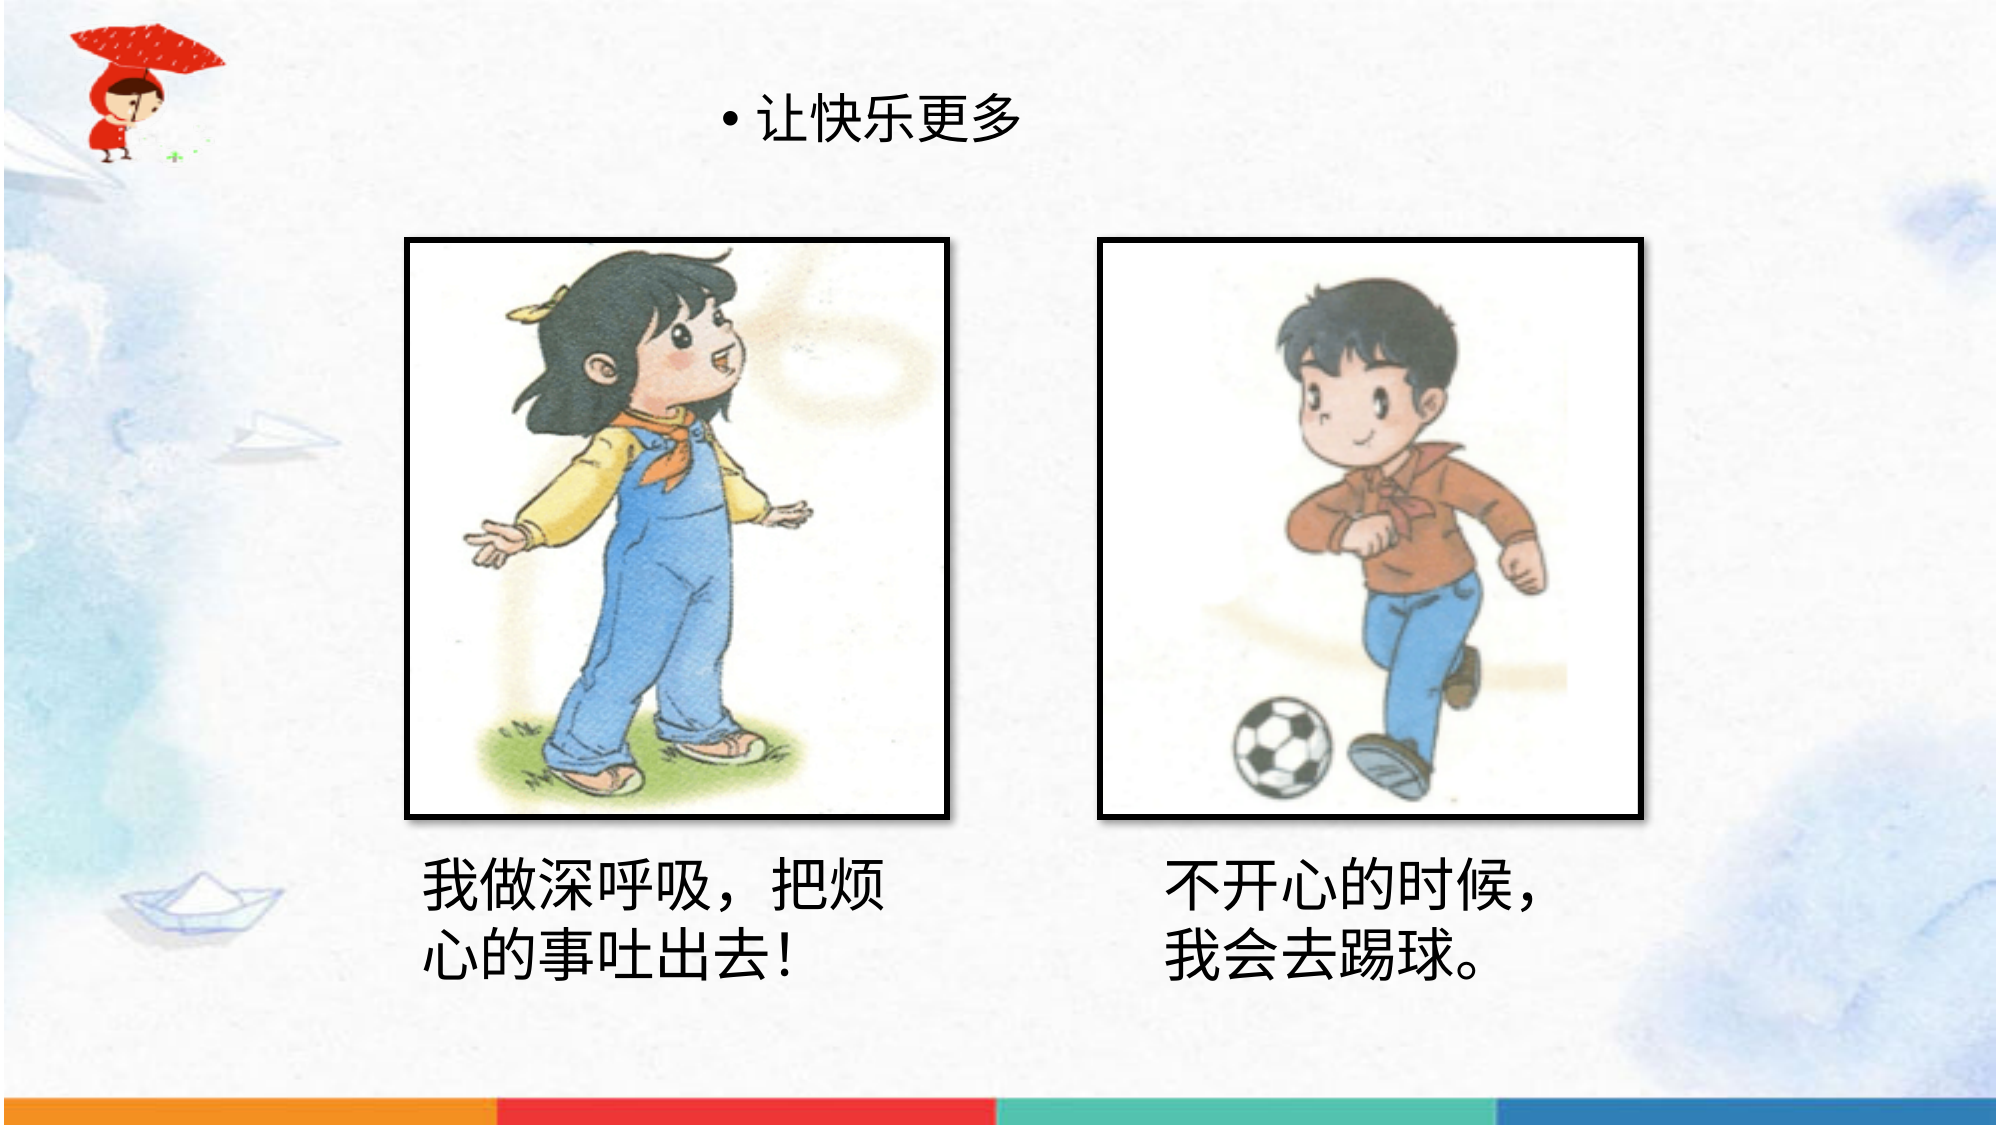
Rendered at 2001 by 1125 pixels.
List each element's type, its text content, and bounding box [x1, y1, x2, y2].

picture [4, 0, 1996, 1125]
list 让快乐更多 [705, 84, 2000, 159]
text_box 我做深呼吸，把烦心的事吐出去！ [406, 840, 948, 996]
text_box 不开心的时候，我会去踢球。 [1148, 840, 1592, 996]
